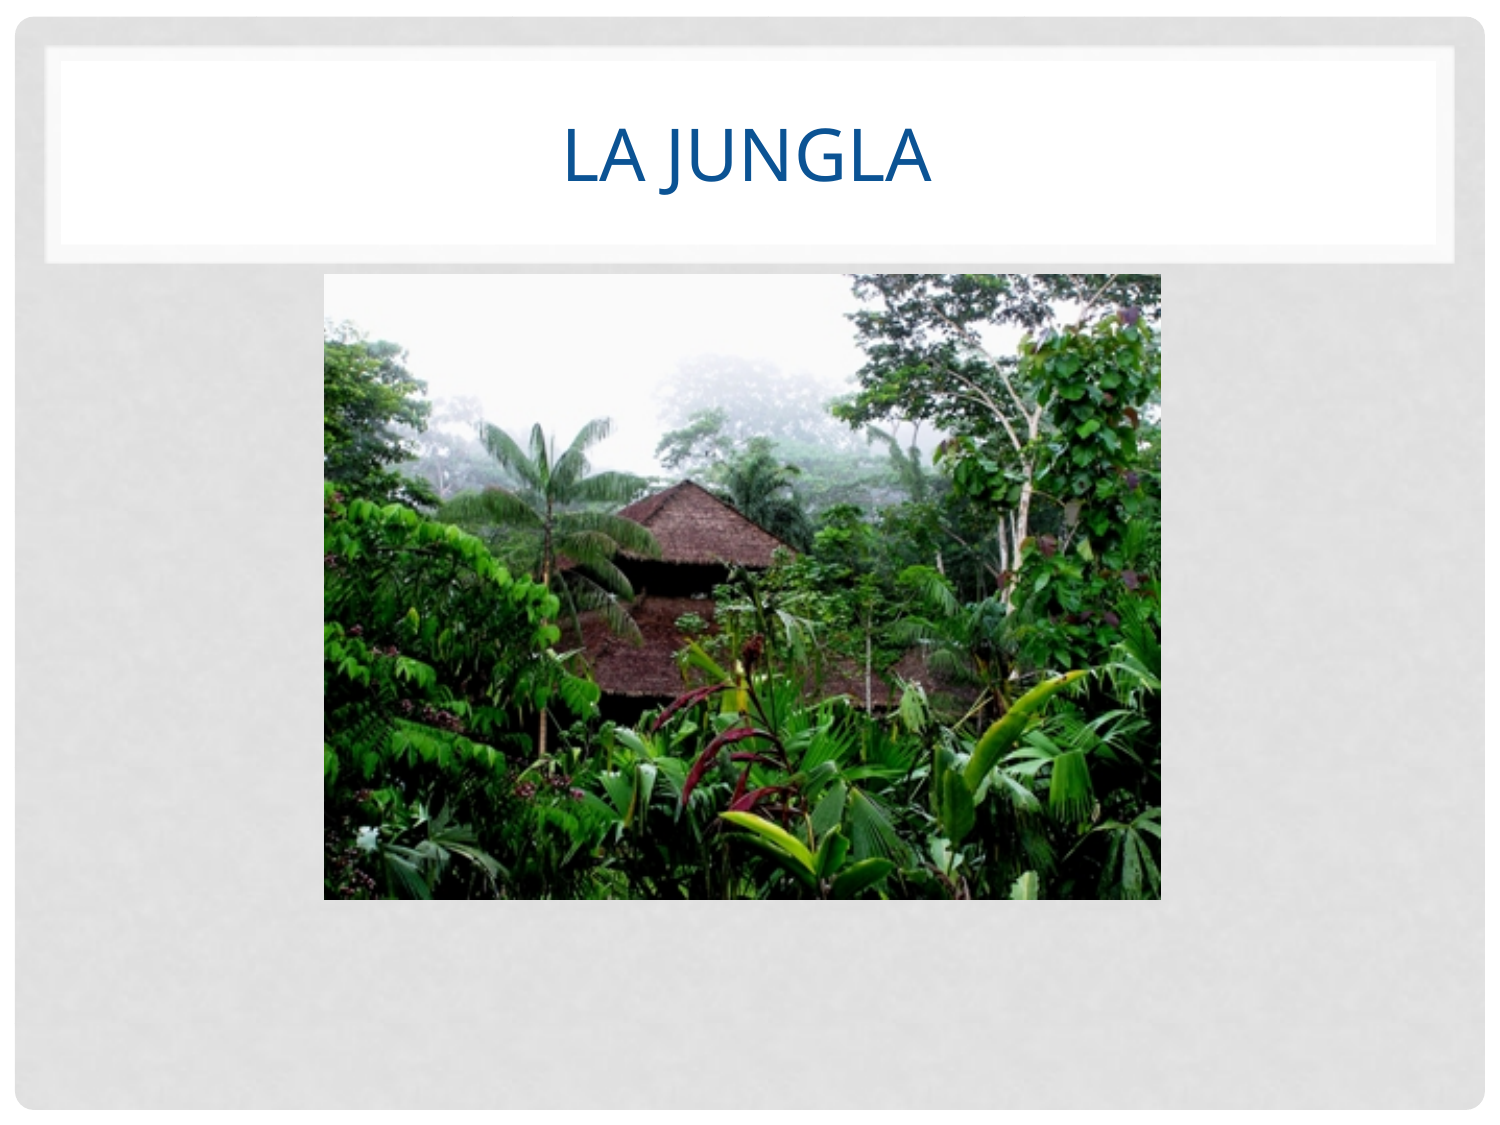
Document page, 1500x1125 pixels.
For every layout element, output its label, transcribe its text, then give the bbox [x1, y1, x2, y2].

title la jungla [69, 66, 1425, 238]
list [324, 274, 1161, 901]
